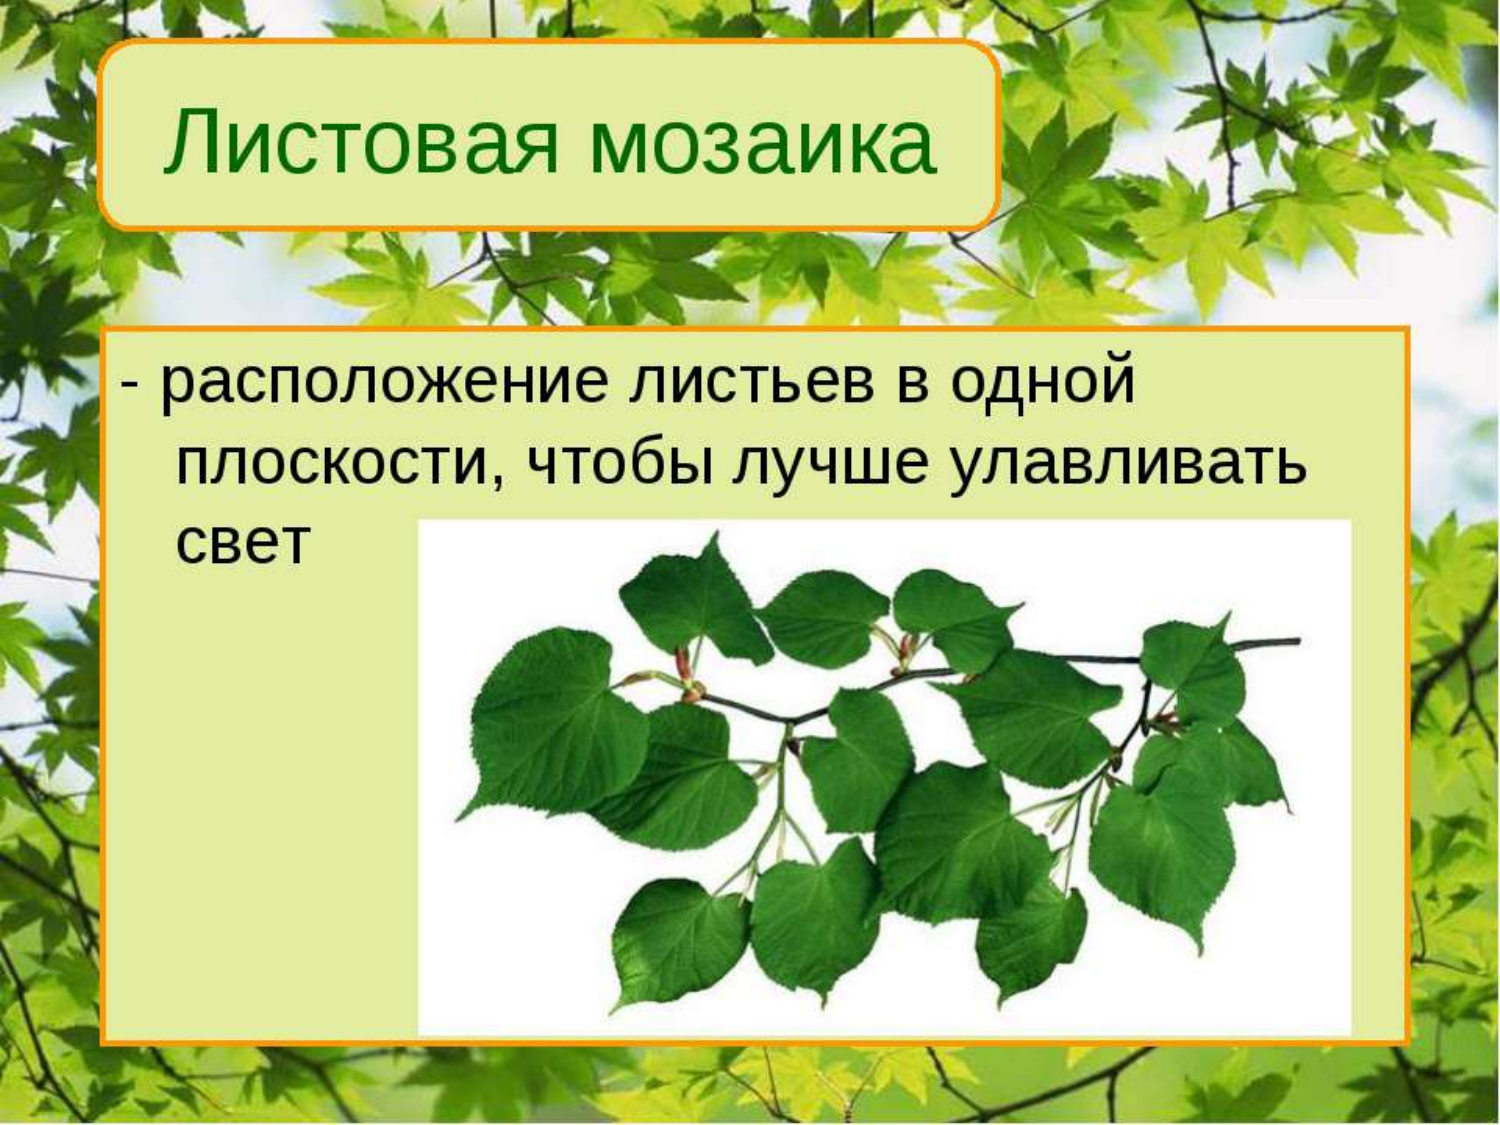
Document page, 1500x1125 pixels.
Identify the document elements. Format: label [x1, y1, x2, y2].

list [0, 0, 1500, 1125]
